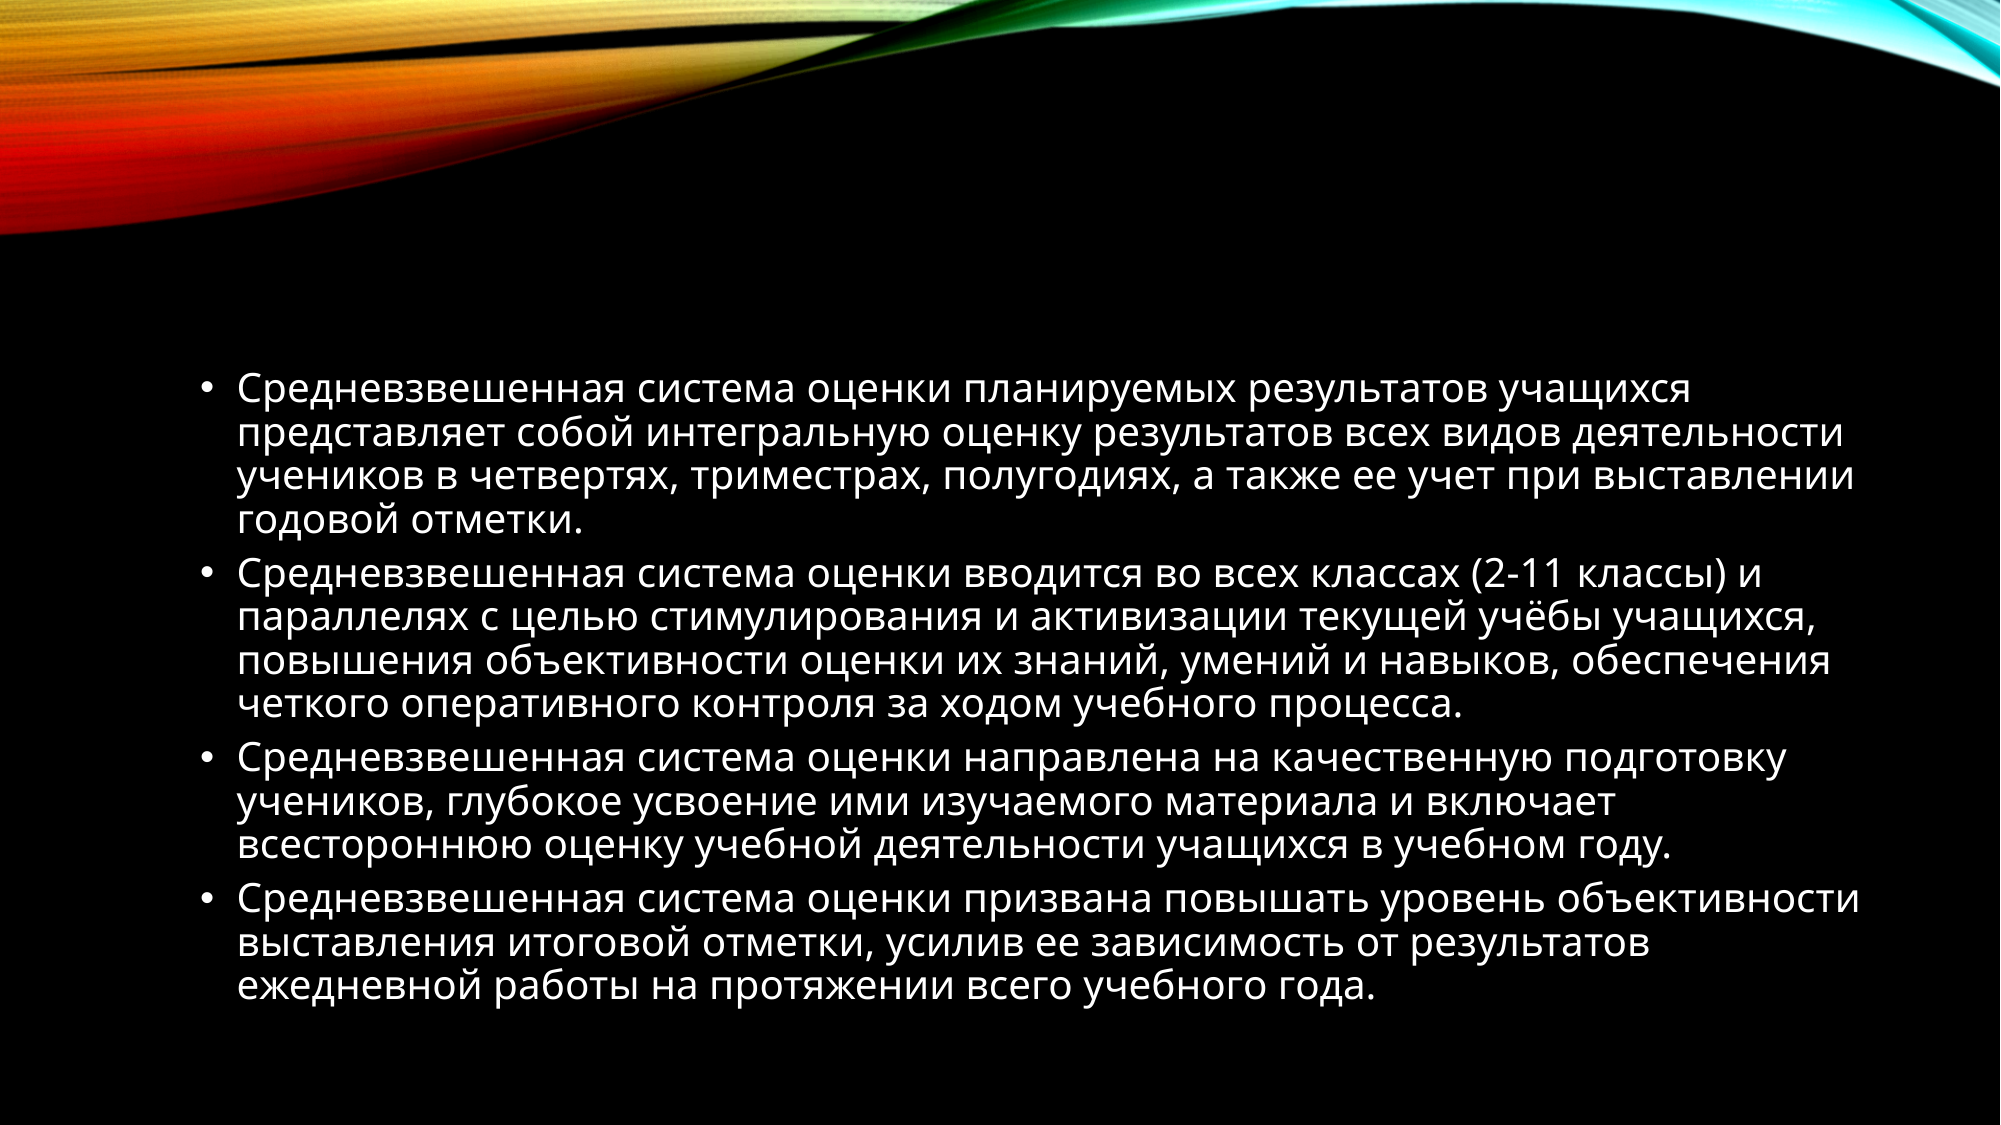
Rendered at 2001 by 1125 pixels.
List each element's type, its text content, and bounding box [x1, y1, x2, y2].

list Средневзвешенная система оценки планируемых результатов учащихся представляет собой интегральную оценку результатов всех видов деятельности учеников в четвертях, триместрах, полугодиях, а также ее учет при выставлении годовой отметки. Средневзвешенная система оценки вводится во всех классах (2-11 классы) и параллелях с целью стимулирования и активизации текущей учёбы учащихся, повышения объективности оценки их знаний, умений и навыков, обеспечения четкого оперативного контроля за ходом учебного процесса. Средневзвешенная система оценки направлена на качественную подготовку учеников, глубокое усвоение ими изучаемого материала и включает всестороннюю оценку учебной деятельности учащихся в учебном году. Средневзвешенная система оценки призвана повышать уровень объективности выставления итоговой отметки, усилив ее зависимость от результатов ежедневной работы на протяжении всего учебного года. [112, 360, 1888, 1021]
picture [0, 0, 2000, 237]
